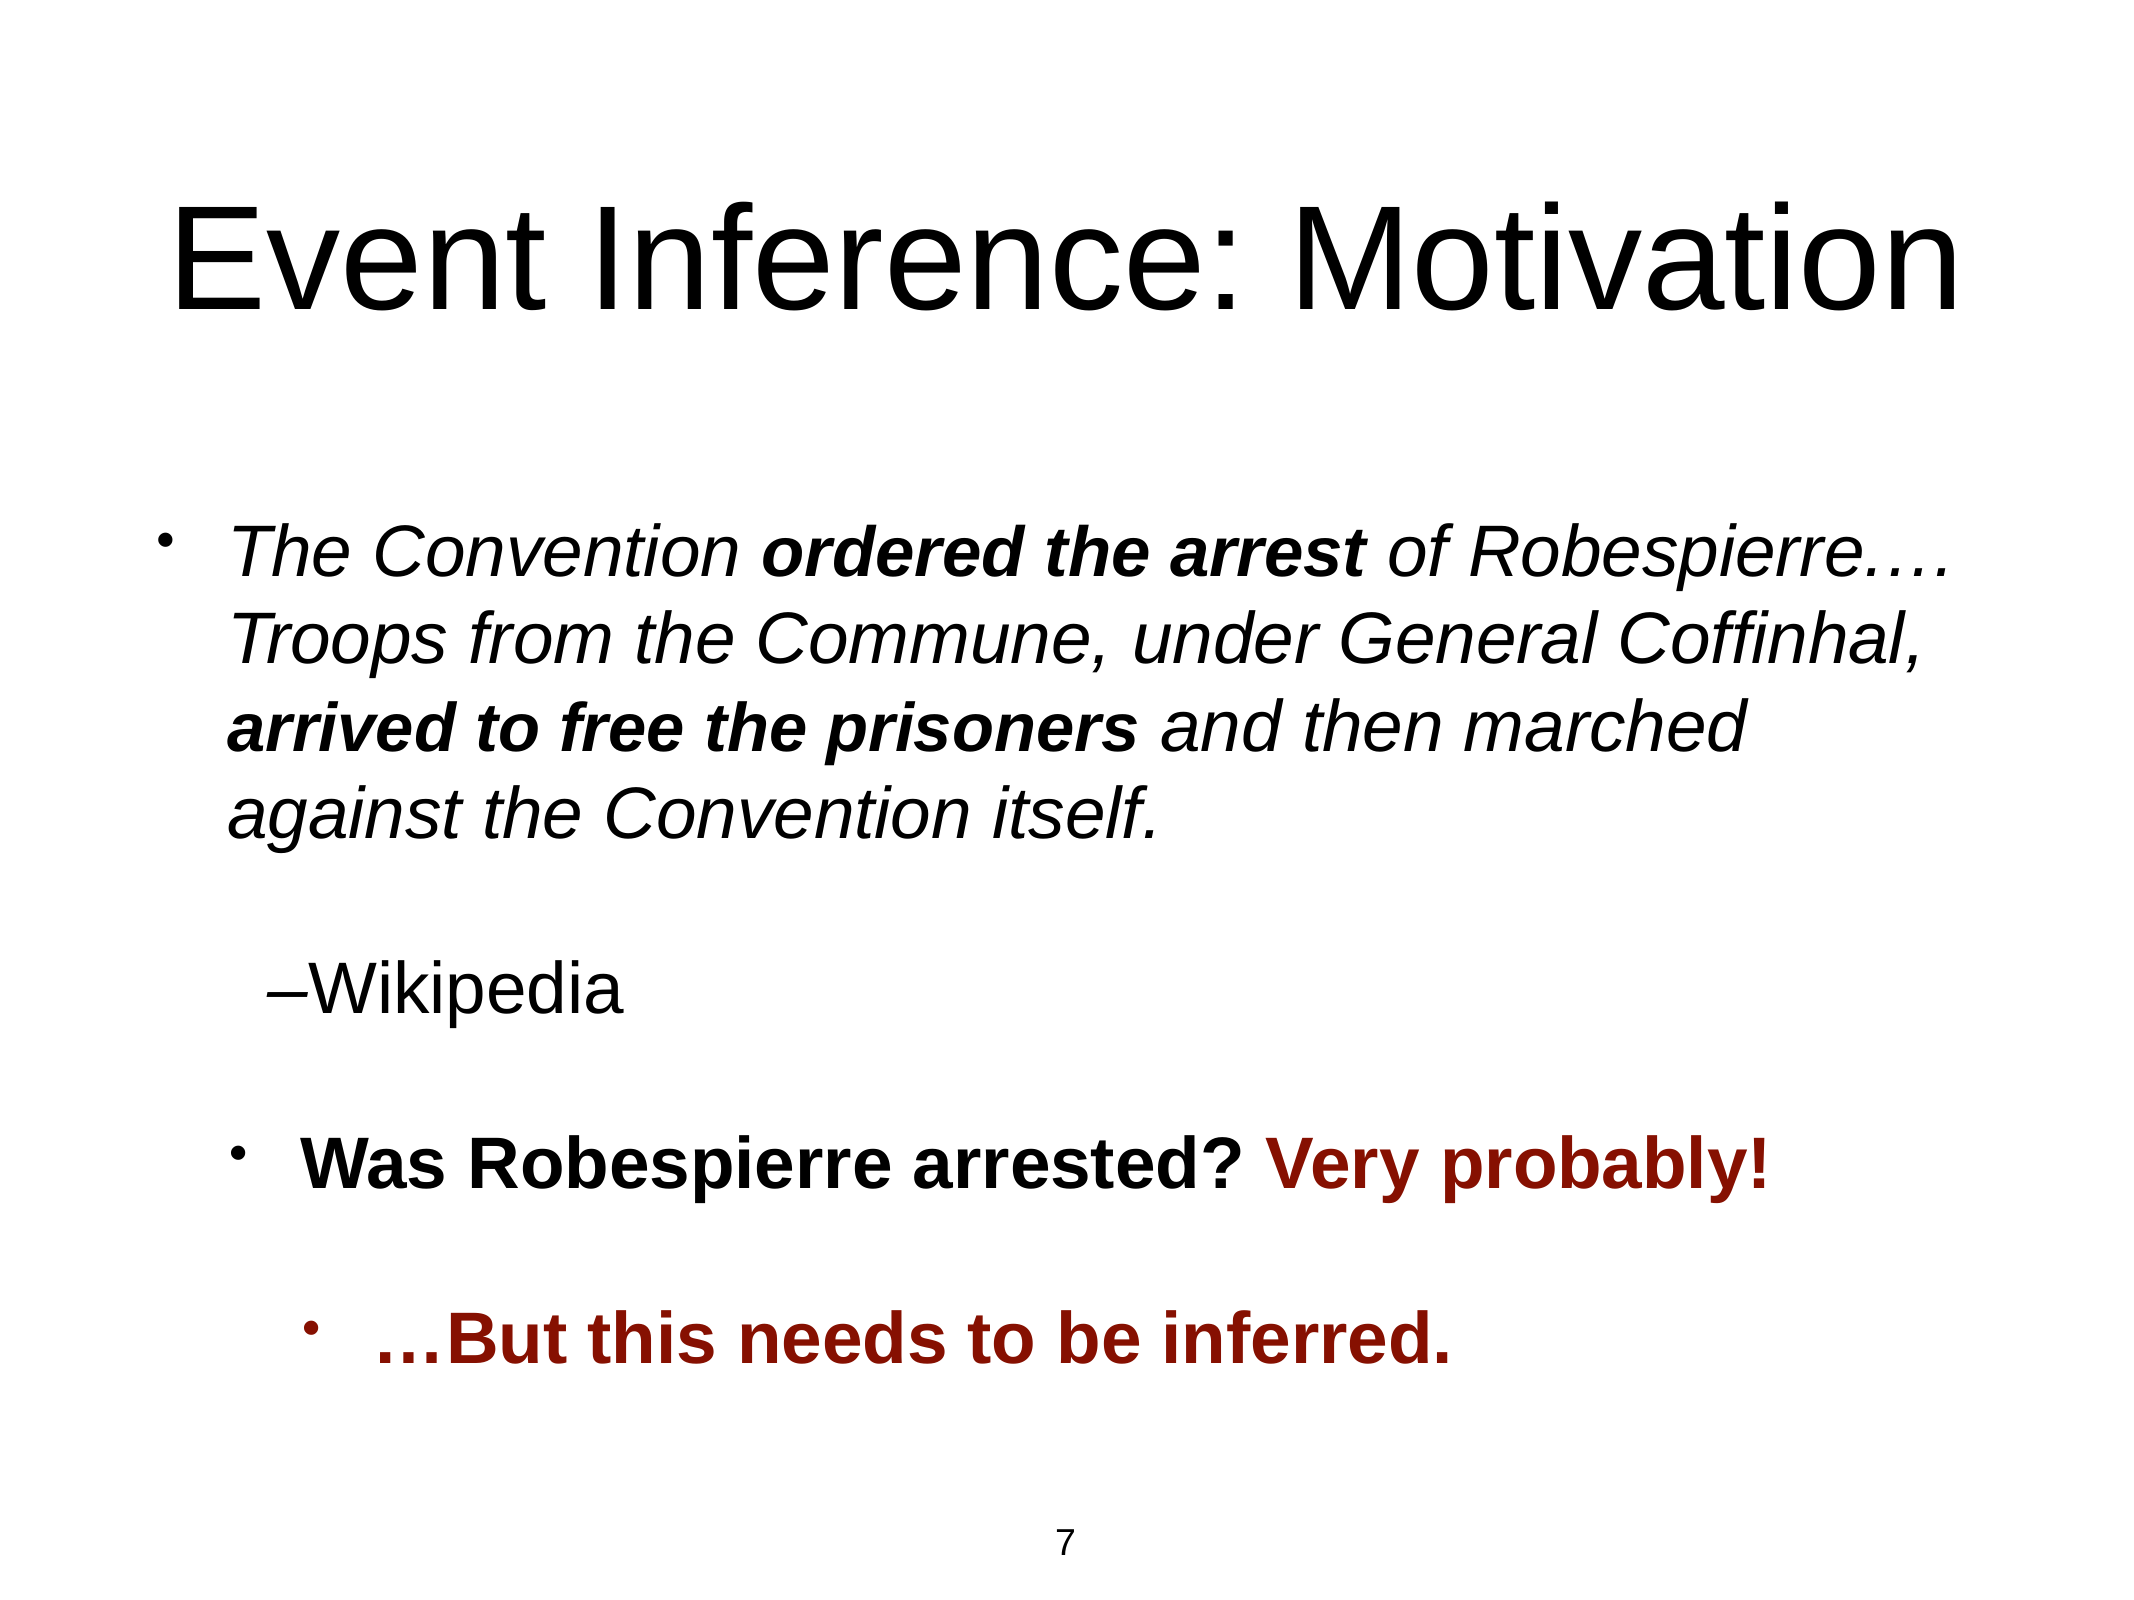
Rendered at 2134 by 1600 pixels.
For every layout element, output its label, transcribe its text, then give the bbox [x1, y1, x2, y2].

list The Convention ordered the arrest of Robespierre.… Troops from the Commune, under General Coffinhal, arrived to free the prisoners and then marched against the Convention itself. –Wikipedia Was Robespierre arrested? Very probably! …But this needs to be inferred. [155, 424, 1978, 1457]
slide_number 7 [1045, 1517, 1086, 1581]
title Event Inference: Motivation [155, 72, 1978, 424]
